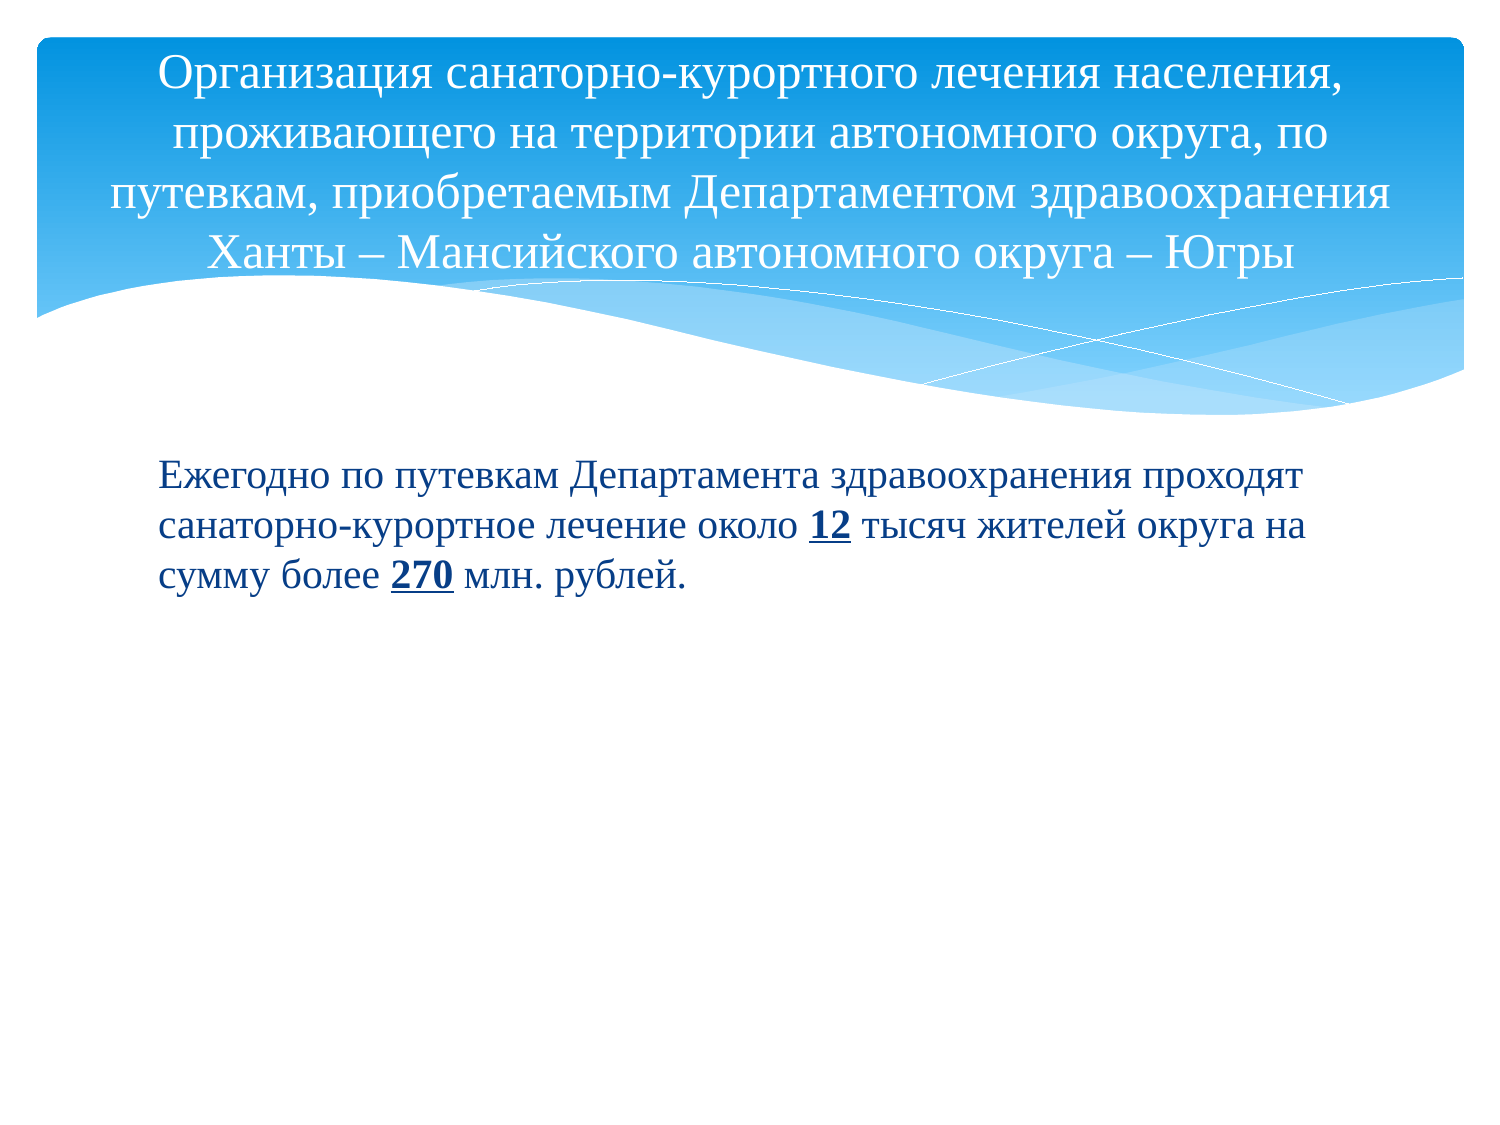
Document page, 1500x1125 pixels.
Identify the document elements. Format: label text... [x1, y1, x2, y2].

title Организация санаторно-курортного лечения населения, проживающего на территории автономного округа, по путевкам, приобретаемым Департаментом здравоохранения Ханты – Мансийского автономного округа – Югры [70, 0, 1431, 318]
list Ежегодно по путевкам Департамента здравоохранения проходят санаторно-курортное лечение около 12 тысяч жителей округа на сумму более 270 млн. рублей. [143, 438, 1359, 1005]
